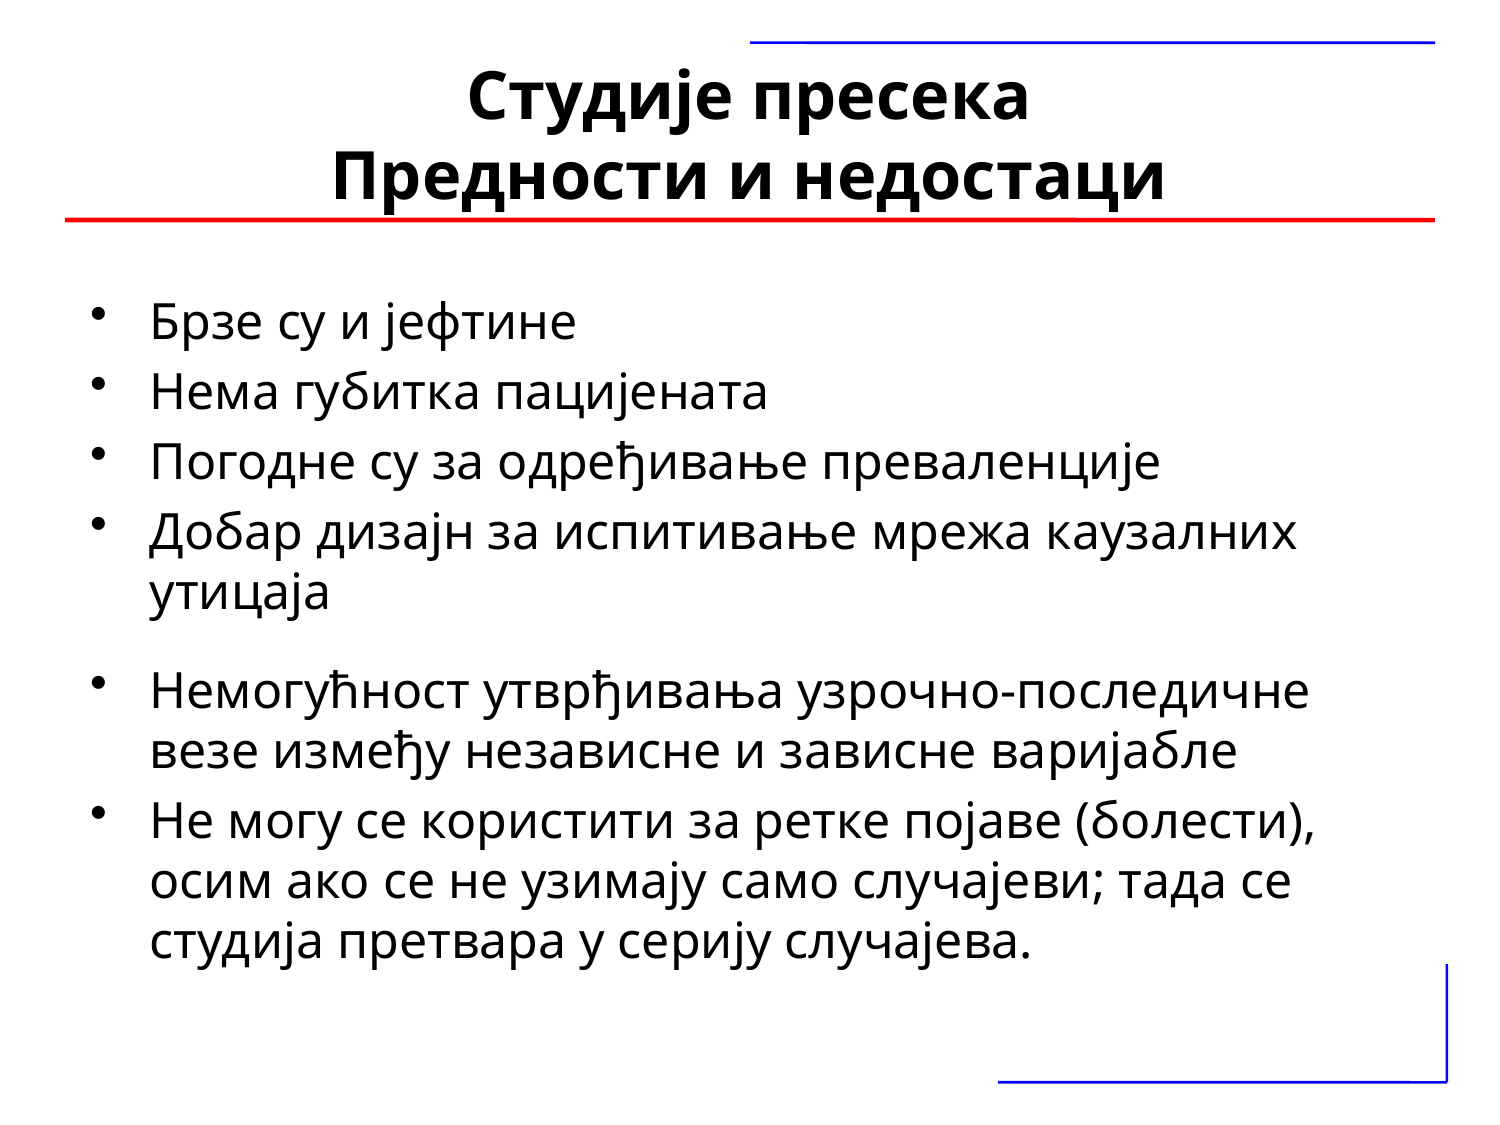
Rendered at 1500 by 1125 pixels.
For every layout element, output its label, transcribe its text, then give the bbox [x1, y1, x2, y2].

list Брзе су и јефтине Нема губитка пацијената Погодне су за одређивање преваленције Добар дизајн за испитивање мрежа каузалних утицаја Немогућност утврђивања узрочно-последичне везе између независне и зависне варијабле Не могу се користити за ретке појаве (болести), осим ако се не узимају само случајеви; тада се студија претвара у серију случајева. [74, 281, 1448, 1059]
title Студије пресека Предности и недостаци [74, 19, 1424, 221]
